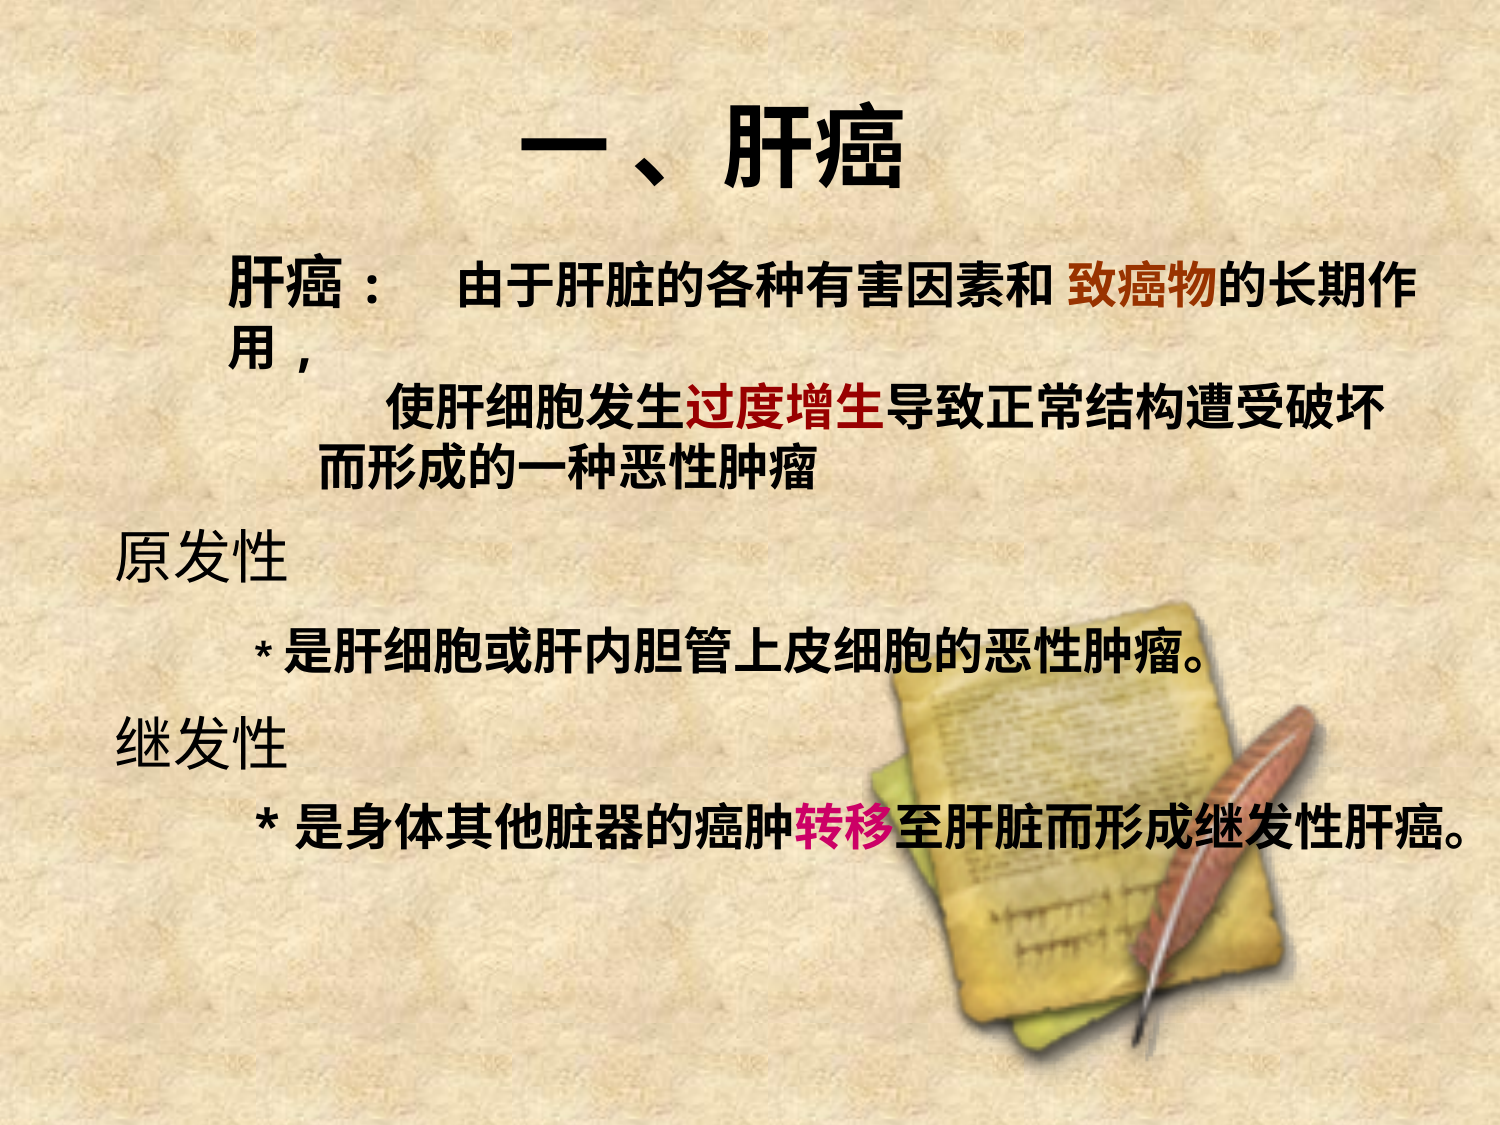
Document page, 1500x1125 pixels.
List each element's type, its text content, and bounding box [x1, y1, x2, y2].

title 一 、肝癌 [37, 50, 1388, 238]
list *是身体其他脏器的癌肿转移至肝脏而形成继发性肝癌。 [237, 800, 857, 875]
text_box 原发性 [100, 512, 305, 598]
text_box *是肝细胞或肝内胆管上皮细胞的恶性肿瘤。 [237, 612, 857, 688]
text_box 继发性 [100, 699, 305, 855]
text_box 肝癌: 由于肝脏的各种有害因素和 致癌物的长期作用, 使肝细胞发生过度增生导致正常结构遭受破坏 而形成的一种恶性肿瘤 [212, 237, 1463, 503]
list *是身体其他脏器的癌肿转移至肝脏而形成继发性肝癌。 [1341, 800, 1500, 875]
picture [0, 0, 1500, 1125]
